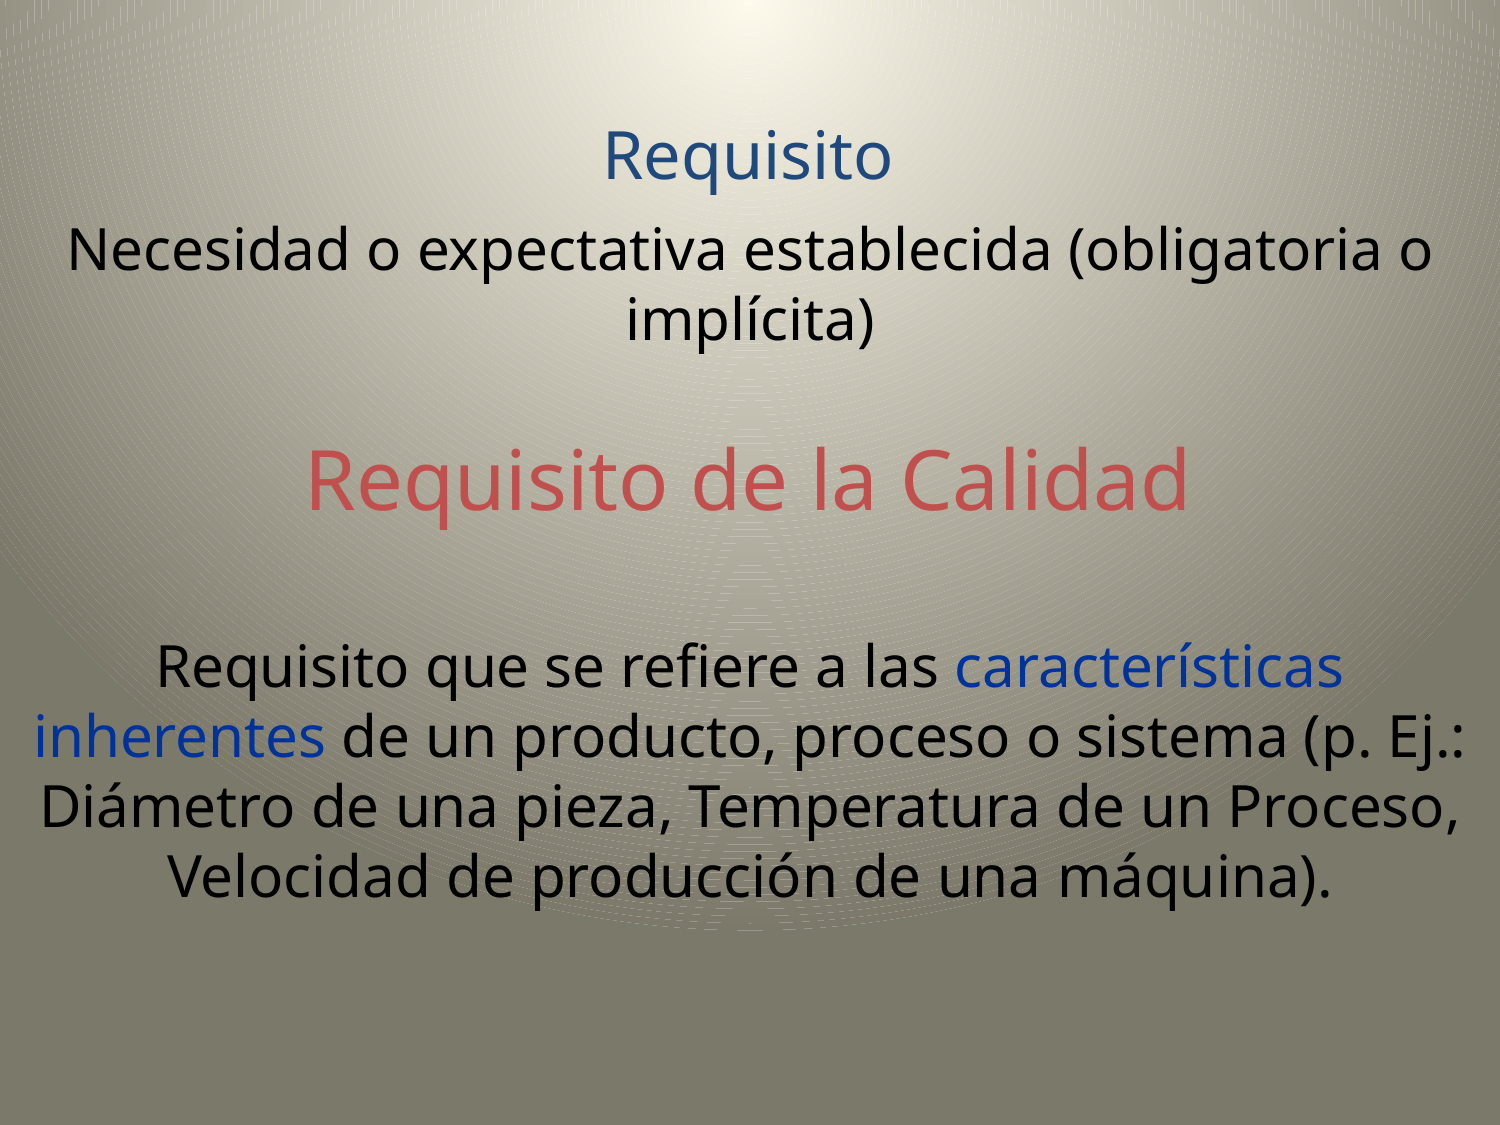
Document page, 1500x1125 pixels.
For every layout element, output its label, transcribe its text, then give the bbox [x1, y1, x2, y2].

text_box Requisito de la Calidad [0, 385, 1442, 562]
text_box Requisito [0, 54, 1442, 231]
text_box Requisito que se refiere a las características inherentes de un producto, proceso o sistema (p. Ej.: Diámetro de una pieza, Temperatura de un Proceso, Velocidad de producción de una máquina). [0, 574, 1500, 964]
title Necesidad o expectativa establecida (obligatoria o implícita) [0, 219, 1500, 345]
